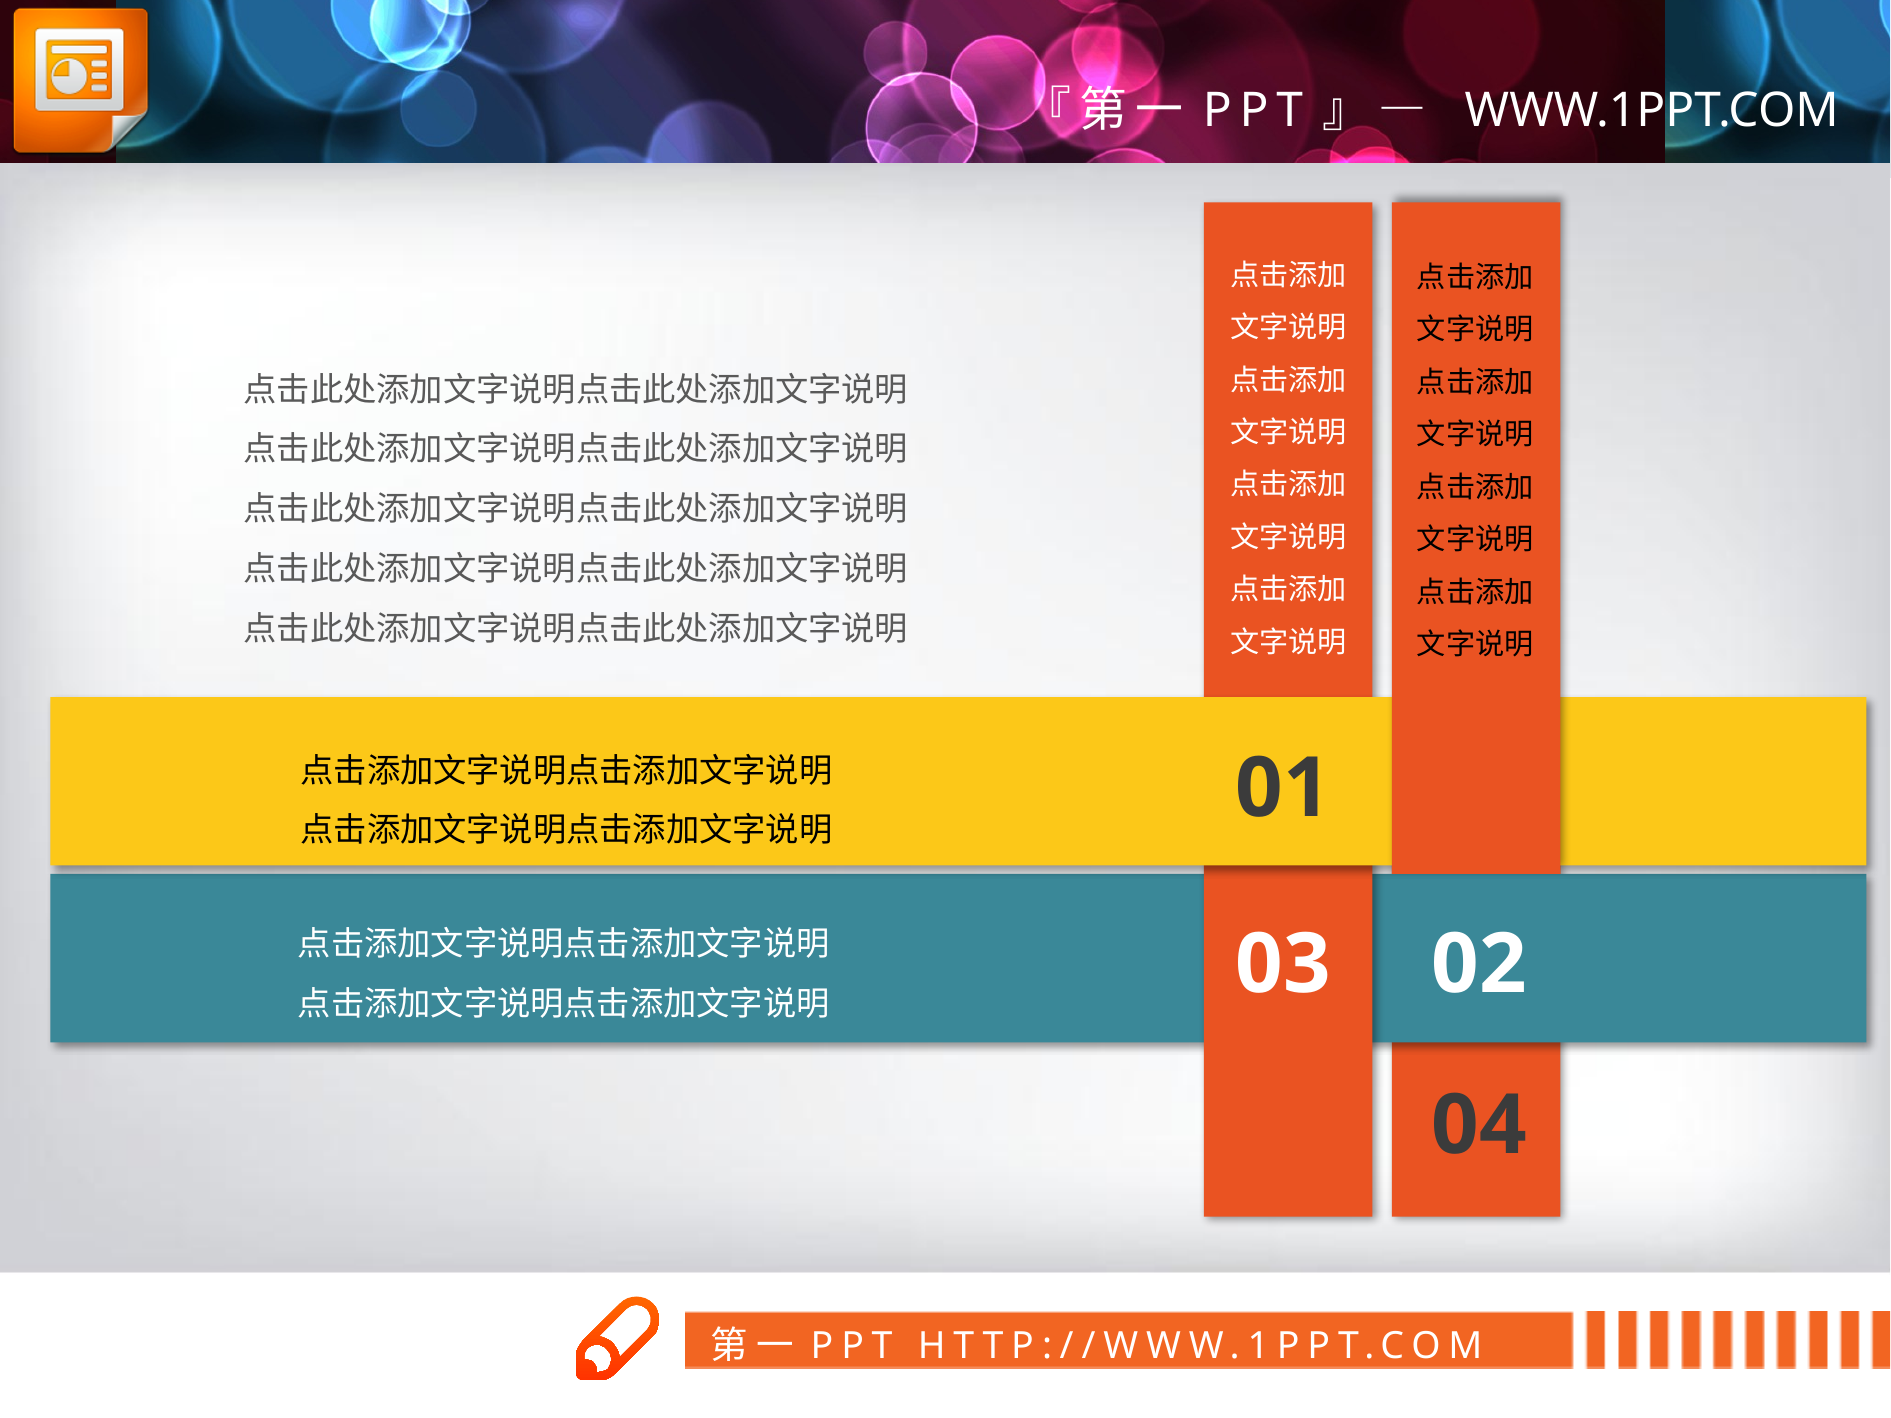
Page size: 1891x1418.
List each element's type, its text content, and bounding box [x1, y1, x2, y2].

text_box [1203, 202, 1373, 693]
text_box 点击添加文字说明点击添加文字说明 点击添加文字说明点击添加文字说明 [265, 721, 869, 856]
text_box [1384, 877, 1867, 1043]
text_box 点击添加文字说明 点击添加文字说明 点击添加文字说明 点击添加文字说明 [1210, 231, 1367, 666]
text_box 点击添加文字说明点击添加文字说明 点击添加文字说明点击添加文字说明 [262, 894, 866, 1030]
text_box [50, 874, 1201, 1043]
text_box [50, 697, 1389, 866]
text_box 02 [1416, 902, 1555, 1017]
picture [685, 1311, 1891, 1369]
text_box 03 [1220, 902, 1359, 1017]
text_box [1203, 877, 1373, 1217]
text_box [1391, 1056, 1561, 1217]
picture [0, 0, 1891, 1275]
text_box 点击添加文字说明 点击添加文字说明 点击添加文字说明 点击添加文字说明 [1397, 233, 1554, 668]
text_box [1391, 202, 1561, 874]
text_box 点击此处添加文字说明点击此处添加文字说明 点击此处添加文字说明点击此处添加文字说明 点击此处添加文字说明点击此处添加文字说明 点击此处添加文字说明点击此处添加文字说明 点击此处添加文字说明点击此处添加文字说明 [229, 340, 936, 655]
text_box [1570, 697, 1867, 866]
text_box 04 [1416, 1062, 1555, 1178]
text_box 01 [1220, 725, 1359, 841]
